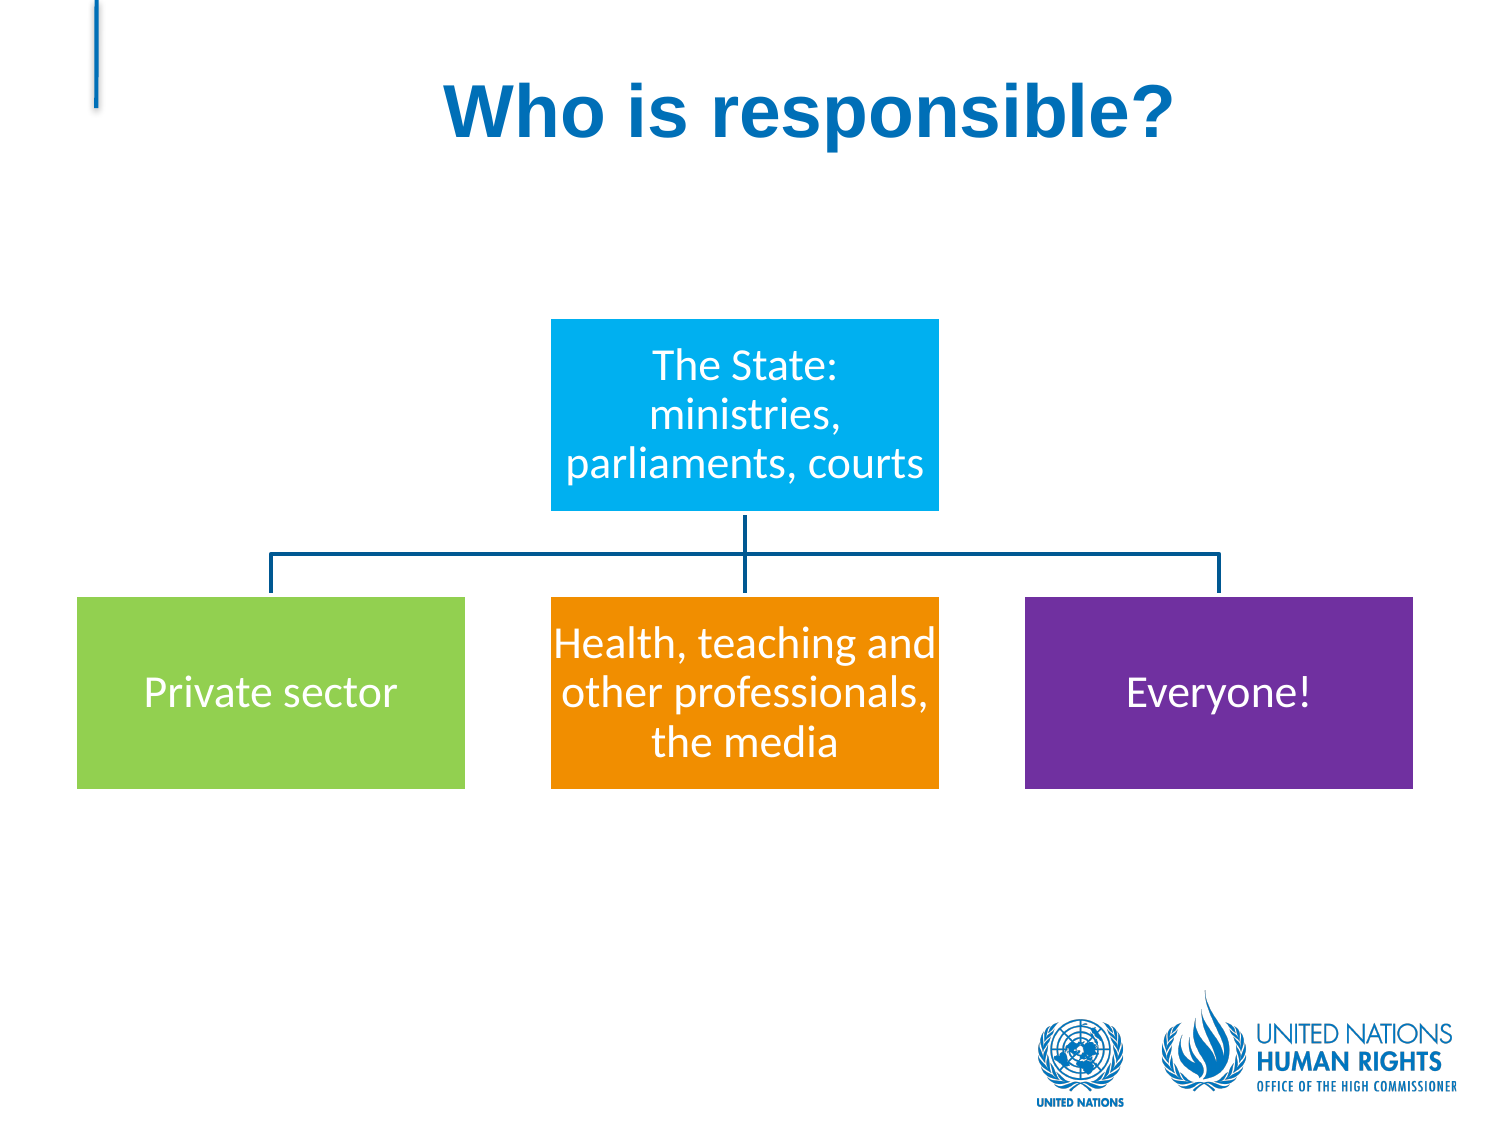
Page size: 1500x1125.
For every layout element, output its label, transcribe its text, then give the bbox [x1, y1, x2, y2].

text_box Who is responsible? [74, 55, 1471, 160]
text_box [74, 205, 1416, 903]
picture [1037, 990, 1457, 1107]
